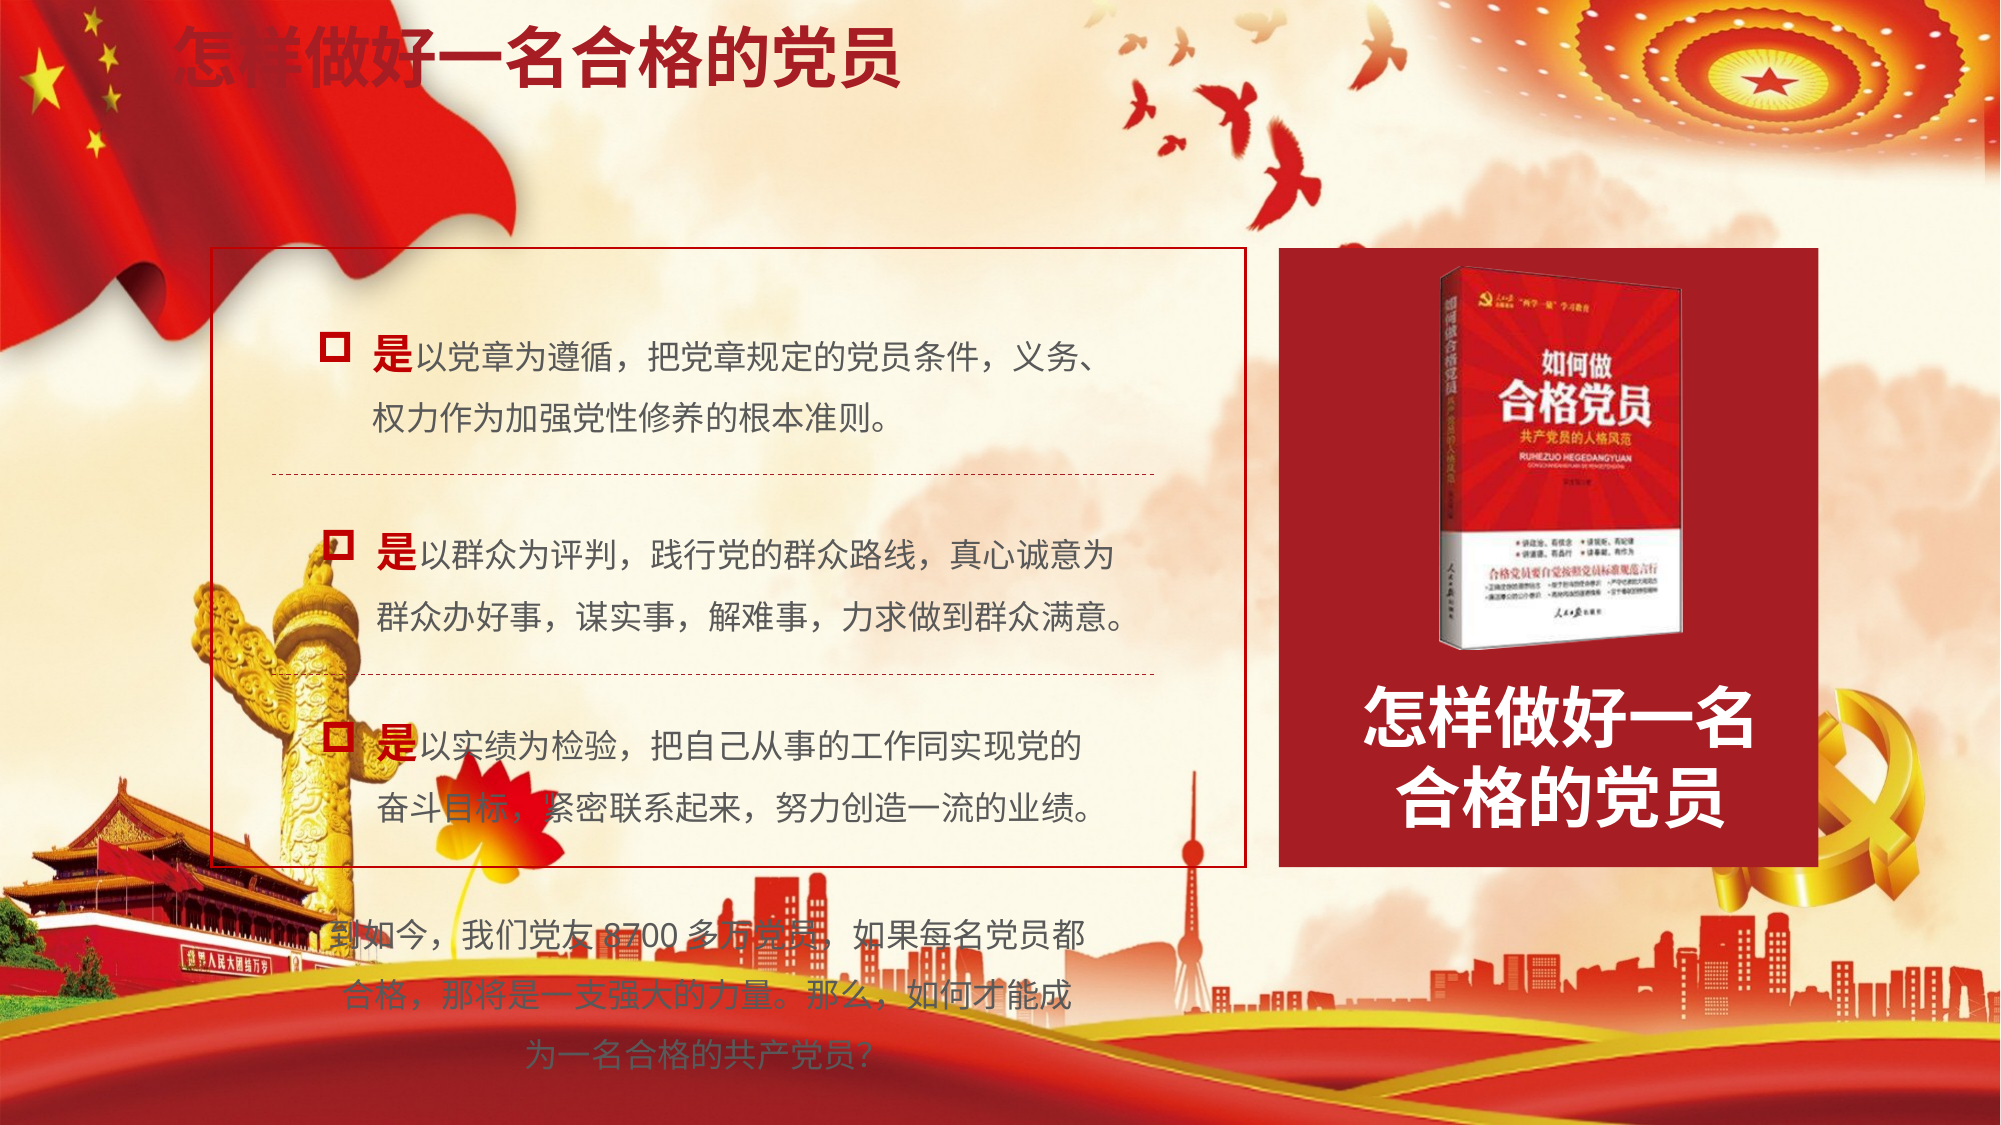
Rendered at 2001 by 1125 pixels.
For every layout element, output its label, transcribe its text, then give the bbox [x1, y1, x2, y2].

text_box 是以群众为评判，践行党的群众路线，真心诚意为群众办好事，谋实事，解难事，力求做到群众满意。 [305, 493, 1156, 644]
title 怎样做好一名合格的党员 [155, 10, 1132, 113]
text_box 是以实绩为检验，把自己从事的工作同实现党的奋斗目标，紧密联系起来，努力创造一流的业绩。 [305, 684, 1110, 835]
picture [0, 0, 2001, 1125]
text_box [1278, 247, 1819, 868]
text_box [210, 247, 1247, 868]
text_box 怎样做好一名合格的党员 [1339, 668, 1783, 844]
text_box 是以党章为遵循，把党章规定的党员条件，义务、权力作为加强党性修养的根本准则。 [301, 295, 1156, 445]
text_box 到如今，我们党友8700多万党员，如果每名党员都合格，那将是一支强大的力量。那么，如何才能成为一名合格的共产党员？ [313, 886, 1102, 1082]
